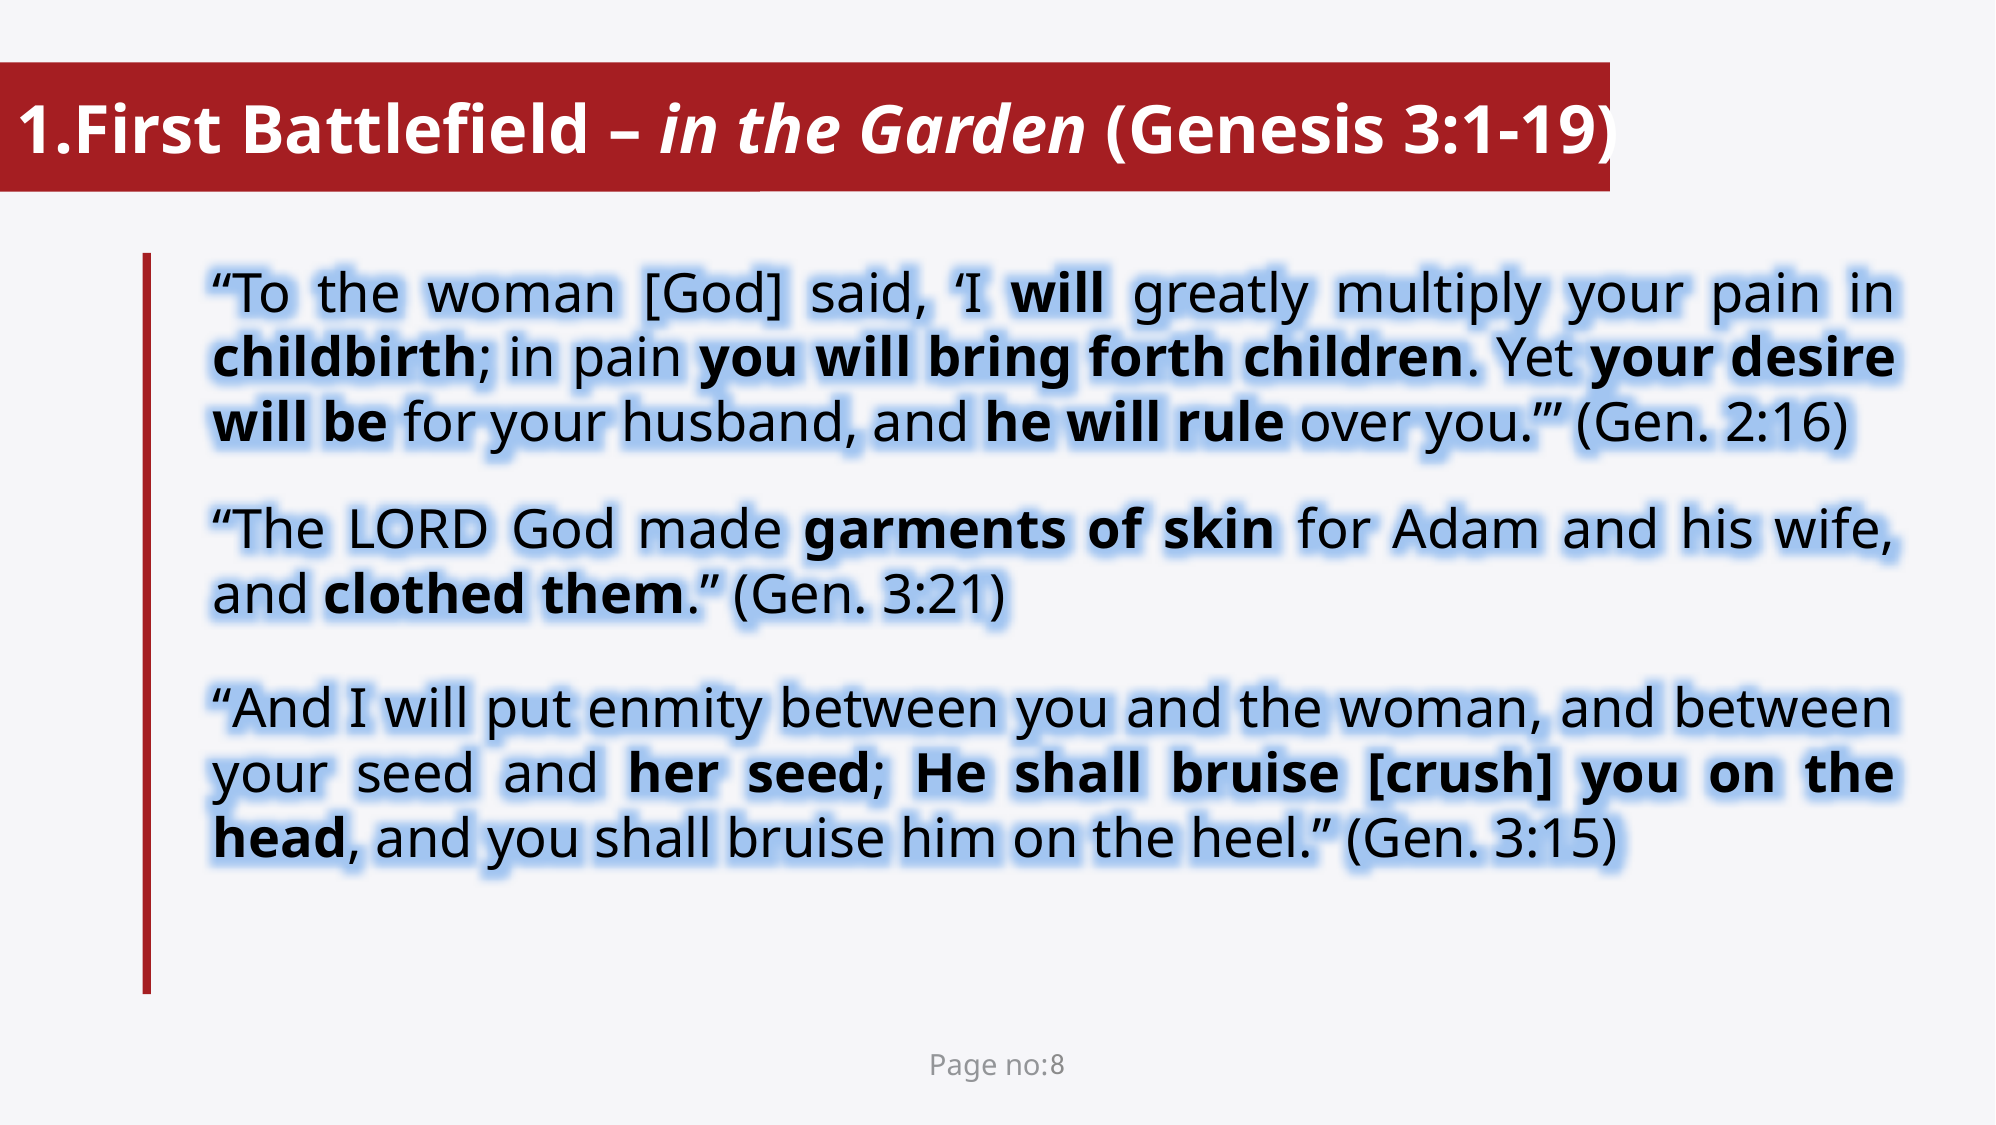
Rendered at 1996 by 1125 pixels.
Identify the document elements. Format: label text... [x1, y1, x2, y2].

text_box “And I will put enmity between you and the woman, and between your seed and her seed; He shall bruise [crush] you on the head, and you shall bruise him on the heel.” (Gen. 3:15) [198, 666, 1911, 876]
text_box “The Lord God made garments of skin for Adam and his wife, and clothed them.” (Gen. 3:21) [198, 487, 1911, 633]
text_box “To the woman [God] said, ‘I will greatly multiply your pain in childbirth; in pain you will bring forth children. Yet your desire will be for your husband, and he will rule over you.’” (Gen. 2:16) [198, 250, 1911, 461]
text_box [1, 62, 1648, 192]
